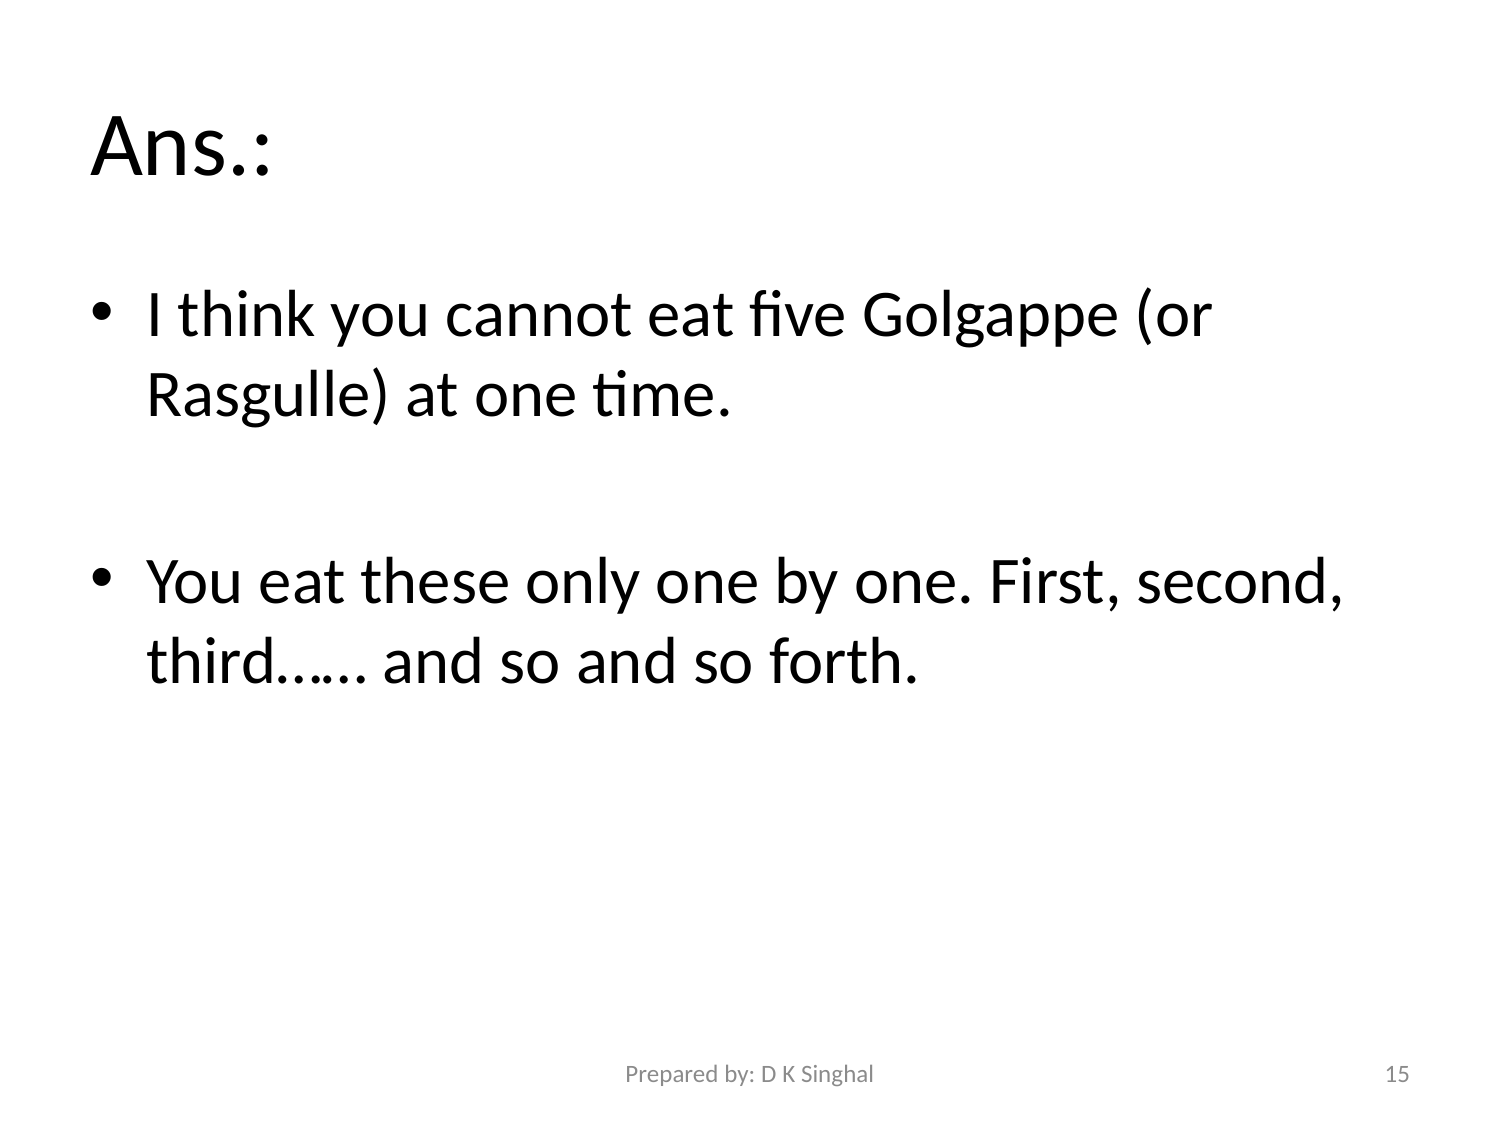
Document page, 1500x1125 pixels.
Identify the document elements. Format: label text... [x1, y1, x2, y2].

slide_number 15 [1074, 1042, 1425, 1103]
footer Prepared by: D K Singhal [512, 1042, 988, 1103]
title Ans.: [75, 45, 1425, 233]
list I think you cannot eat five Golgappe (or Rasgulle) at one time. You eat these only one by one. First, second, third…… and so and so forth. [75, 262, 1425, 1005]
